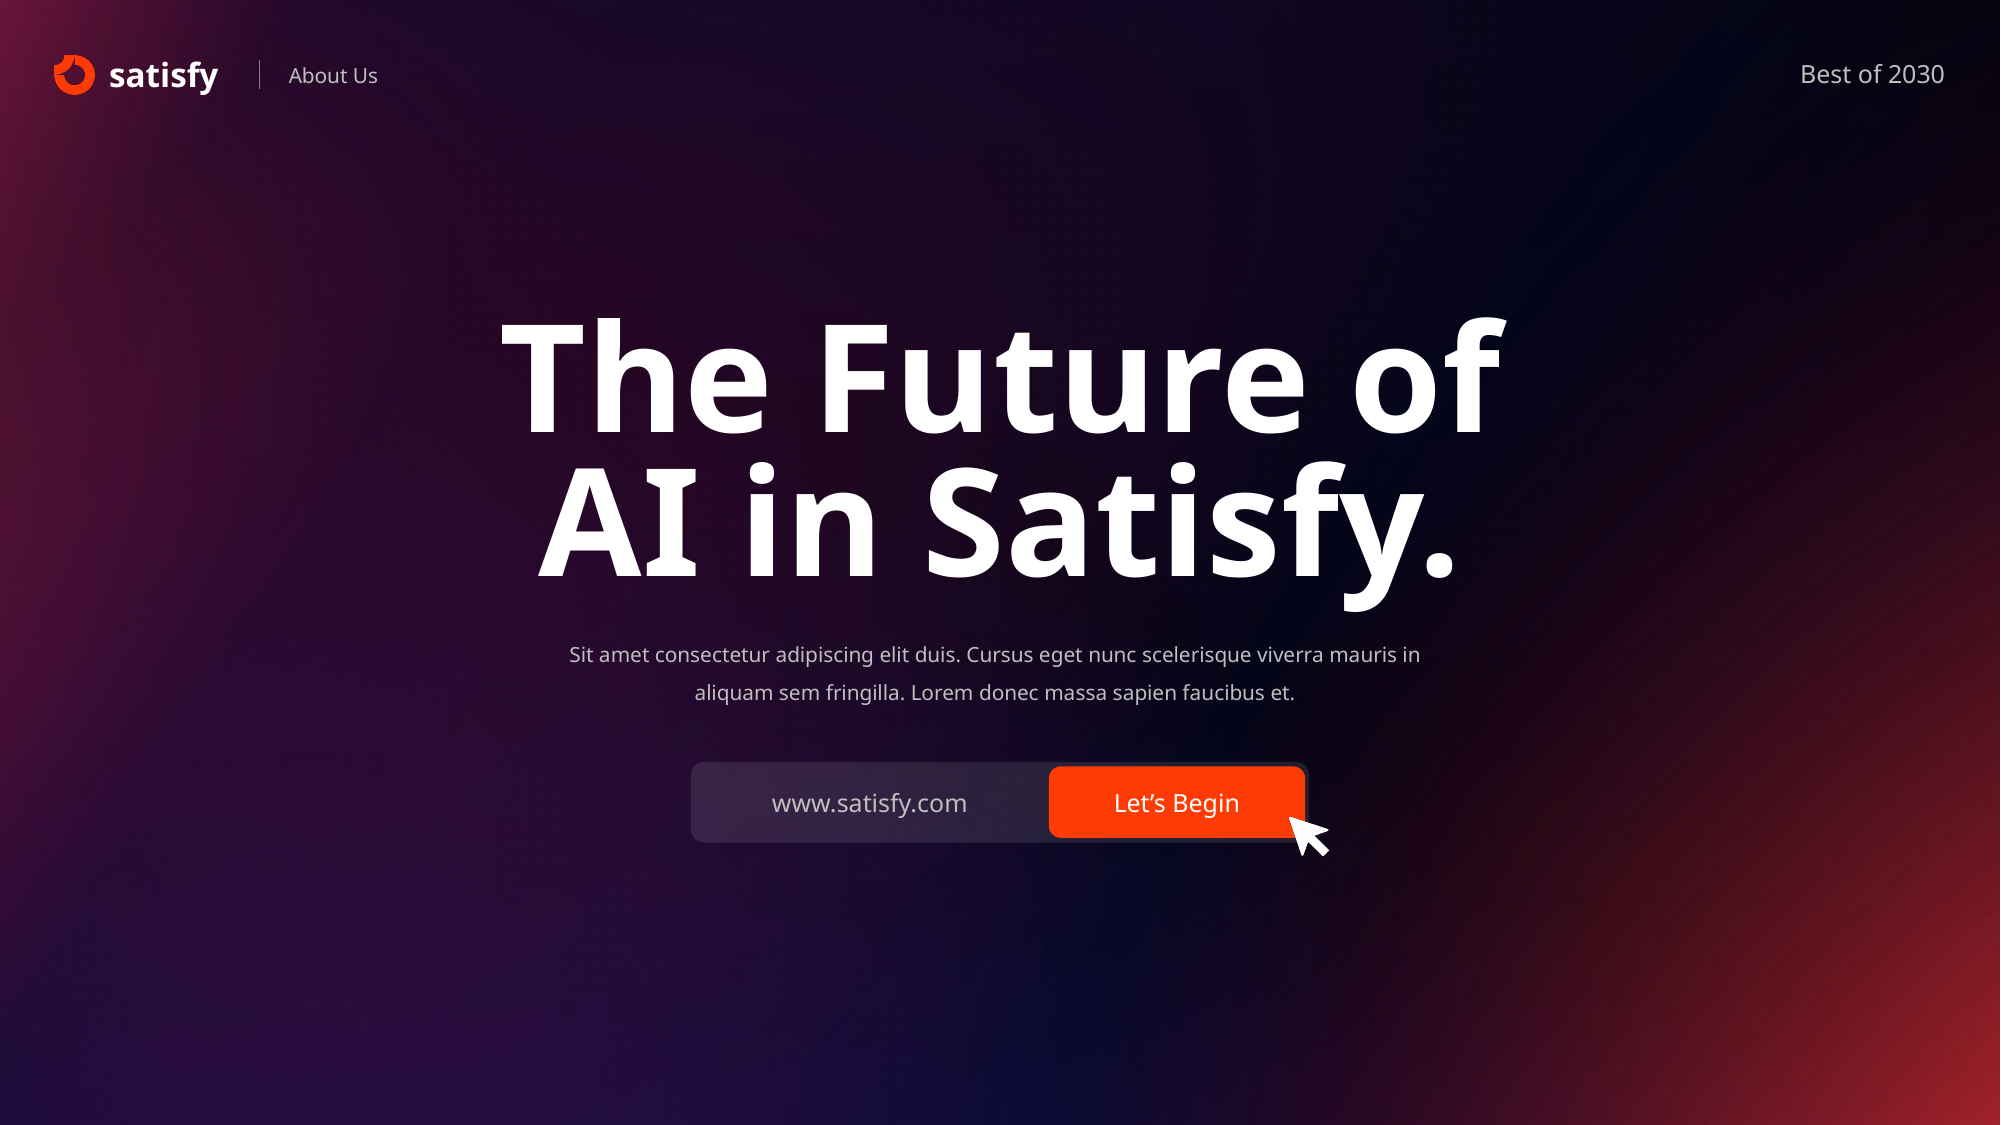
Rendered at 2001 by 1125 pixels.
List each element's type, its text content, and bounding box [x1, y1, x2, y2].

text_box [1047, 765, 1307, 839]
text_box www.satisfy.com [711, 787, 1028, 818]
text_box [689, 760, 1311, 844]
text_box AI in Satisfy. [500, 426, 1500, 607]
text_box Sit amet consectetur adipiscing elit duis. Cursus eget nunc scelerisque viverra mauris in aliquam sem fringilla. Lorem donec massa sapien faucibus et. [561, 629, 1429, 705]
text_box satisfy [109, 54, 251, 95]
text_box Best of 2030 [1778, 58, 1946, 89]
picture [0, 0, 2000, 1125]
text_box Let’s Begin [1079, 787, 1275, 818]
text_box About Us [288, 62, 418, 88]
text_box The Future of [438, 282, 1562, 463]
